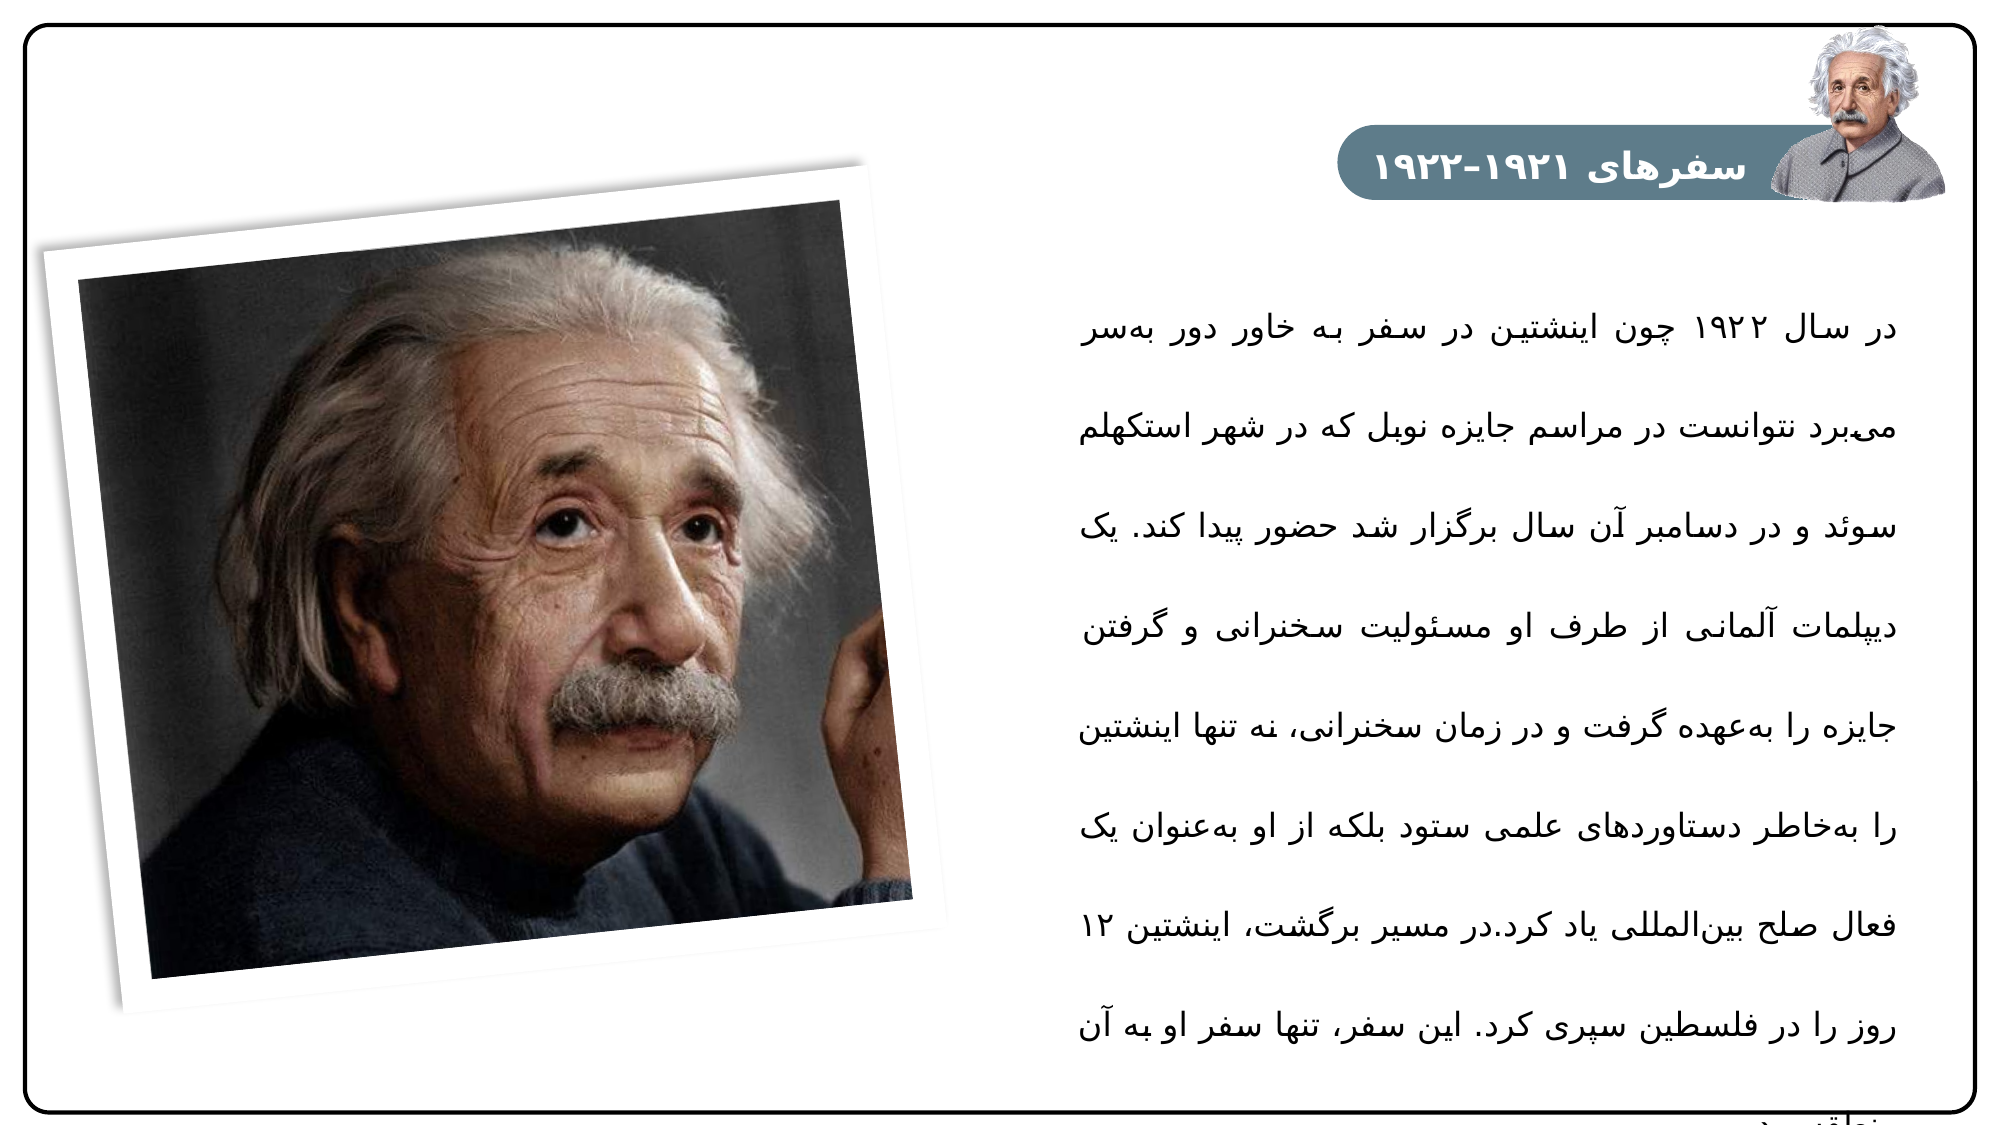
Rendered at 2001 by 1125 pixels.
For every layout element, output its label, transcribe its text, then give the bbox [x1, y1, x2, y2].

list در سال ۱۹۲۲ چون اینشتین در سفر به خاور دور به‌سر می‌برد نتوانست در مراسم جایزه نوبل که در شهر استکهلم سوئد و در دسامبر آن سال برگزار شد حضور پیدا کند. یک دیپلمات آلمانی از طرف او مسئولیت سخنرانی و گرفتن جایزه را به‌عهده گرفت و در زمان سخنرانی، نه تنها اینشتین را به‌خاطر دستاوردهای علمی ستود بلکه از او به‌عنوان یک فعال صلح بین‌المللی یاد کرد.در مسیر برگشت، اینشتین ۱۲ روز را در فلسطین سپری کرد. این سفر، تنها سفر او به آن منطقه بود. [1062, 237, 1913, 1063]
picture [79, 200, 912, 979]
text_box ۱۹۲۲–۱۹۲۱ سفرهای خارجی [1337, 112, 1763, 263]
picture [1761, 14, 1954, 213]
